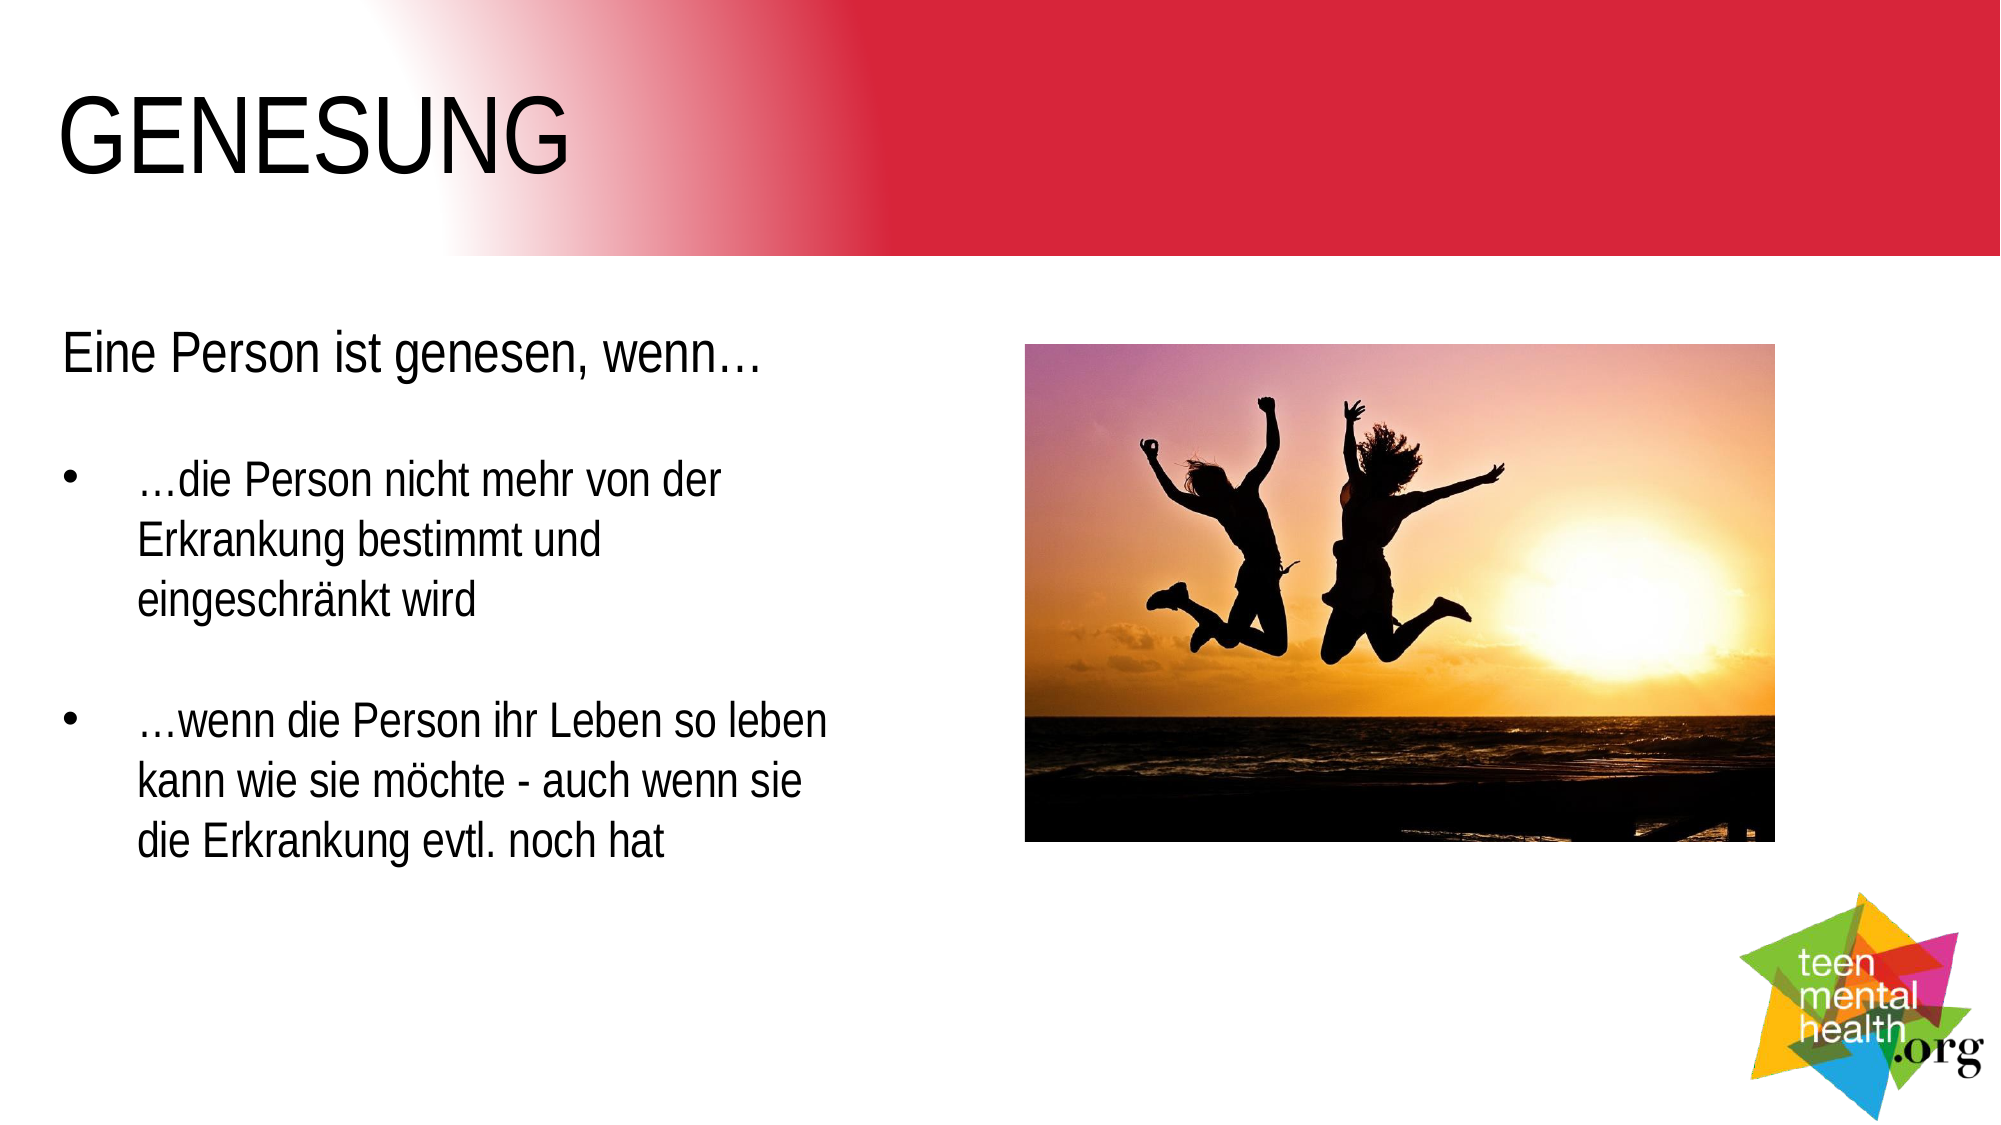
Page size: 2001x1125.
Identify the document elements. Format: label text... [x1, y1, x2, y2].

text_box Eine Person ist genesen, wenn… …die Person nicht mehr von der Erkrankung bestimmt und eingeschränkt wird …wenn die Person ihr Leben so leben kann wie sie möchte - auch wenn sie die Erkrankung evtl. noch hat [62, 312, 863, 868]
title GENESUNG [55, 60, 1875, 252]
picture [0, 0, 2000, 256]
picture [1739, 892, 1984, 1121]
text_box [1024, 344, 1775, 842]
